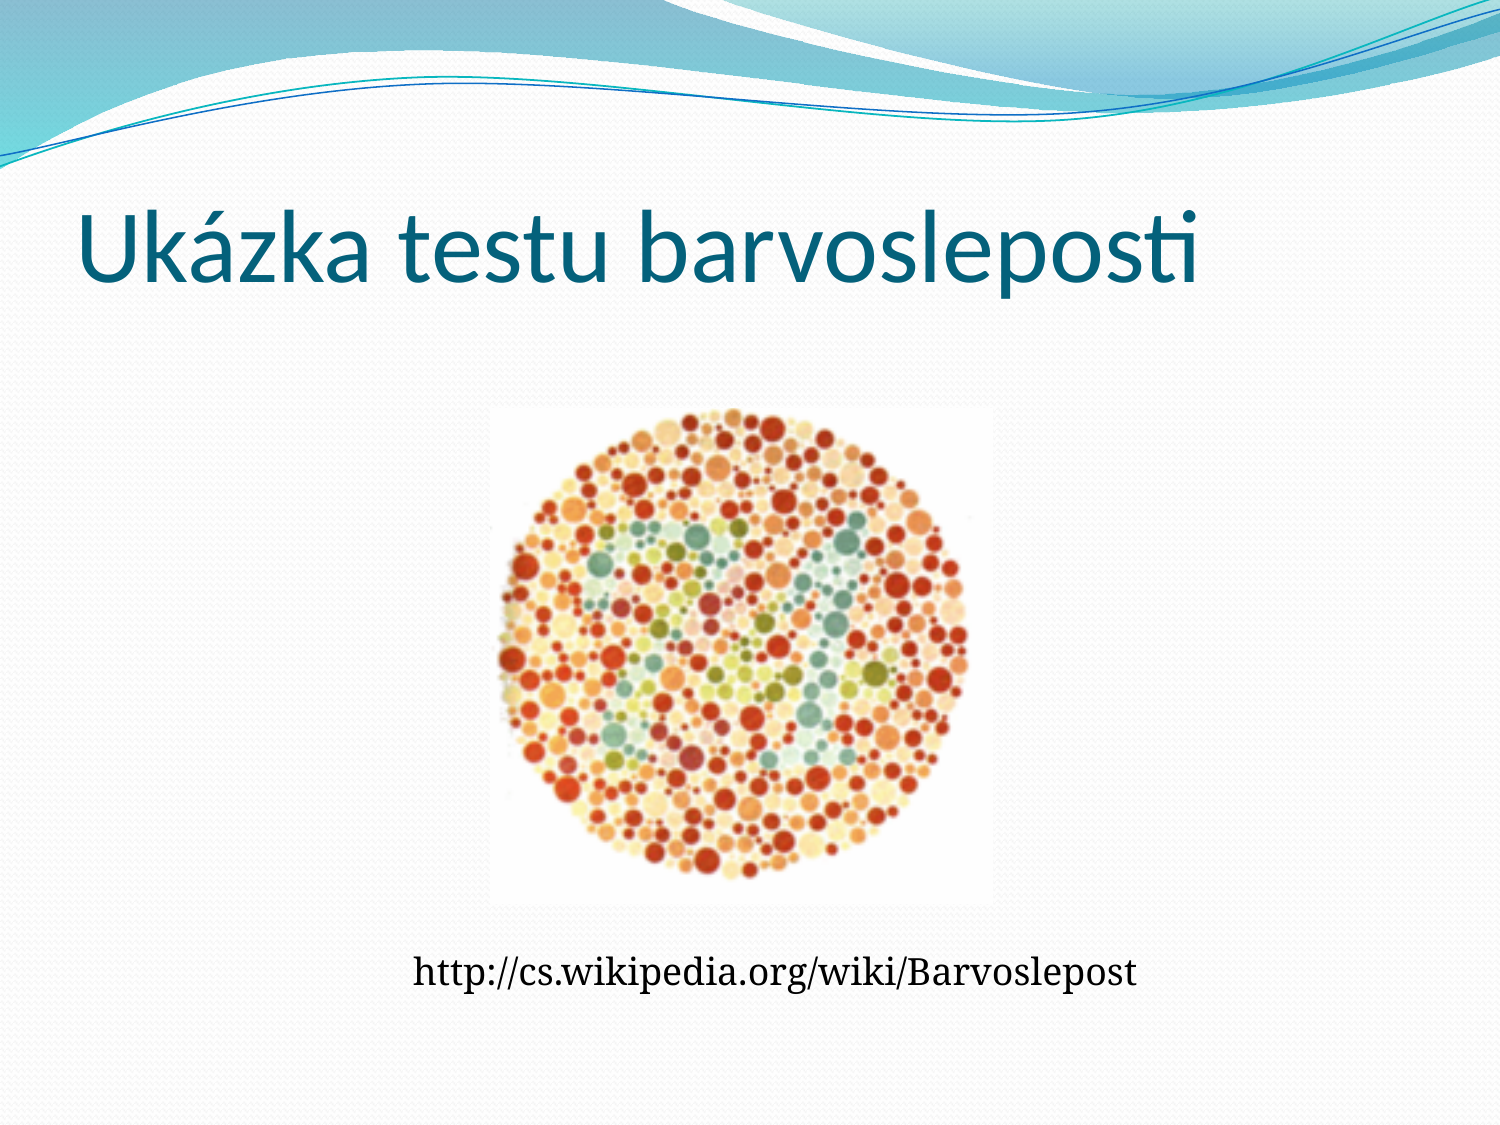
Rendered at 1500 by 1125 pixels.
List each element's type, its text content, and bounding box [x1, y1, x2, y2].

title Ukázka testu barvosleposti [75, 115, 1425, 303]
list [489, 408, 994, 904]
text_box http://cs.wikipedia.org/wiki/Barvoslepost [398, 940, 1153, 1001]
